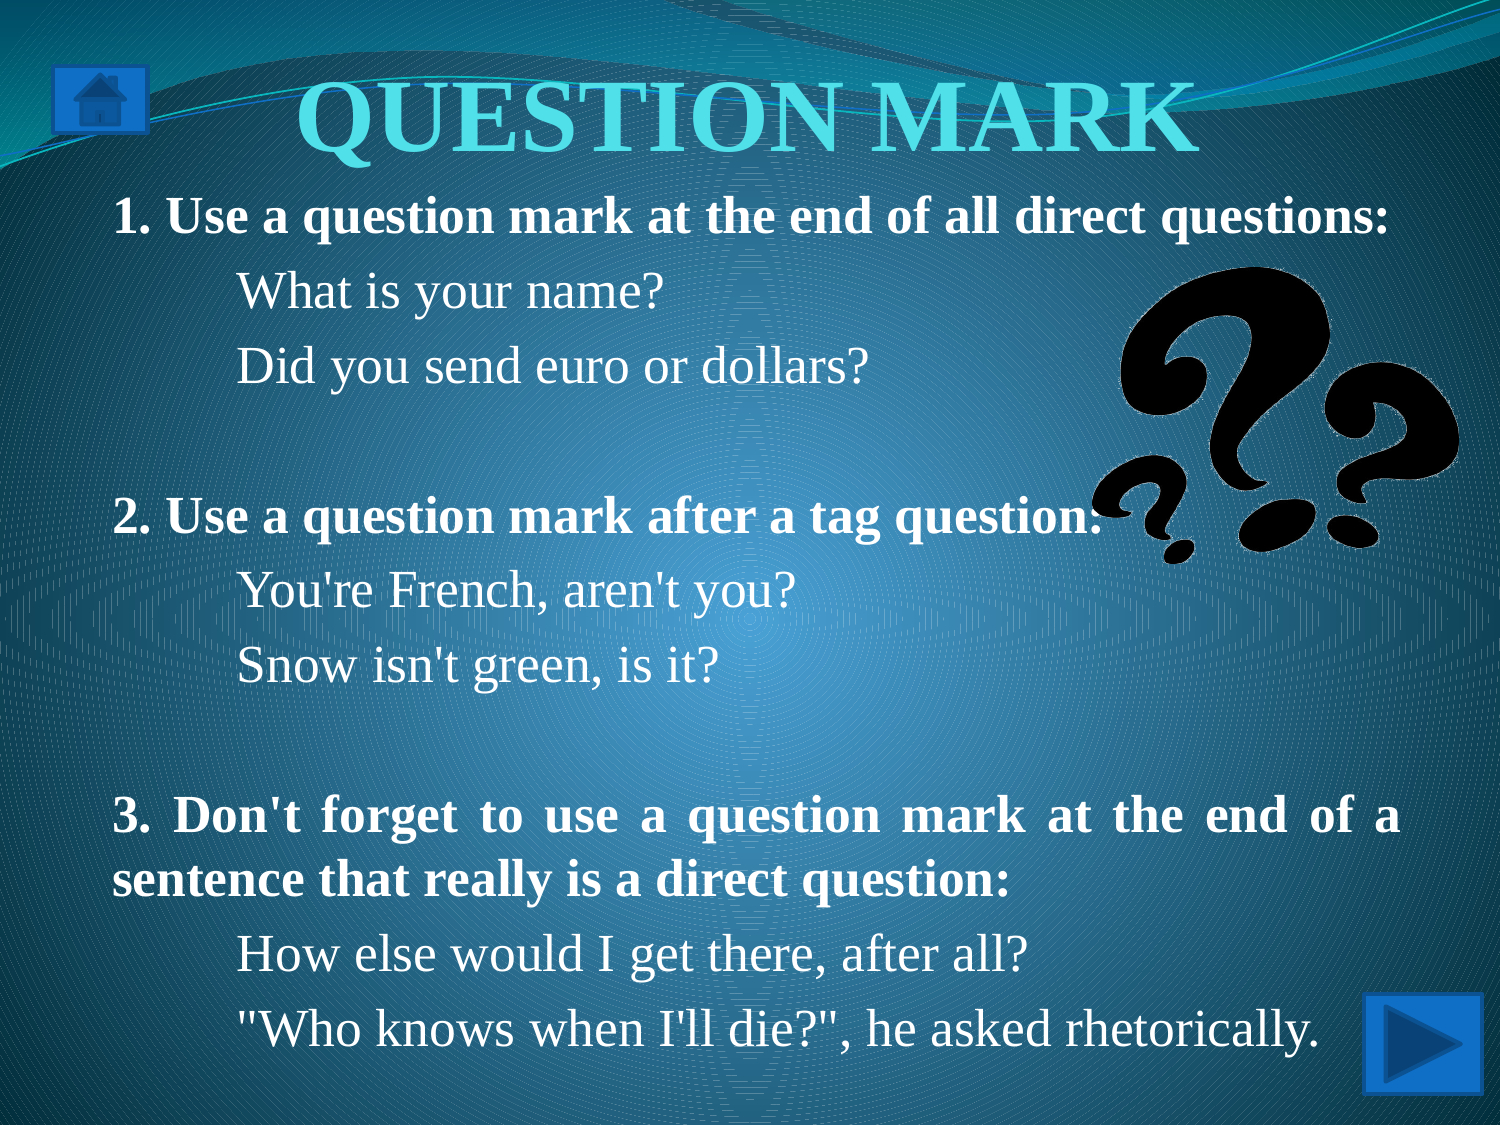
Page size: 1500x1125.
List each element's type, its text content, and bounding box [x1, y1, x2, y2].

title QUESTION MARK [112, 26, 1388, 172]
subtitle 1. Use a question mark at the end of all direct questions: What is your name? Did you send euro or dollars? 2. Use a question mark after a tag question: You're French, aren't you? Snow isn't green, is it? 3. Don't forget to use a question mark at the end of a sentence that really is a direct question: How else would I get there, after all? "Who knows when I'll die?", he asked rhetorically. [112, 172, 1412, 1090]
text_box [51, 64, 150, 135]
text_box [1362, 992, 1484, 1096]
picture [1092, 266, 1459, 564]
